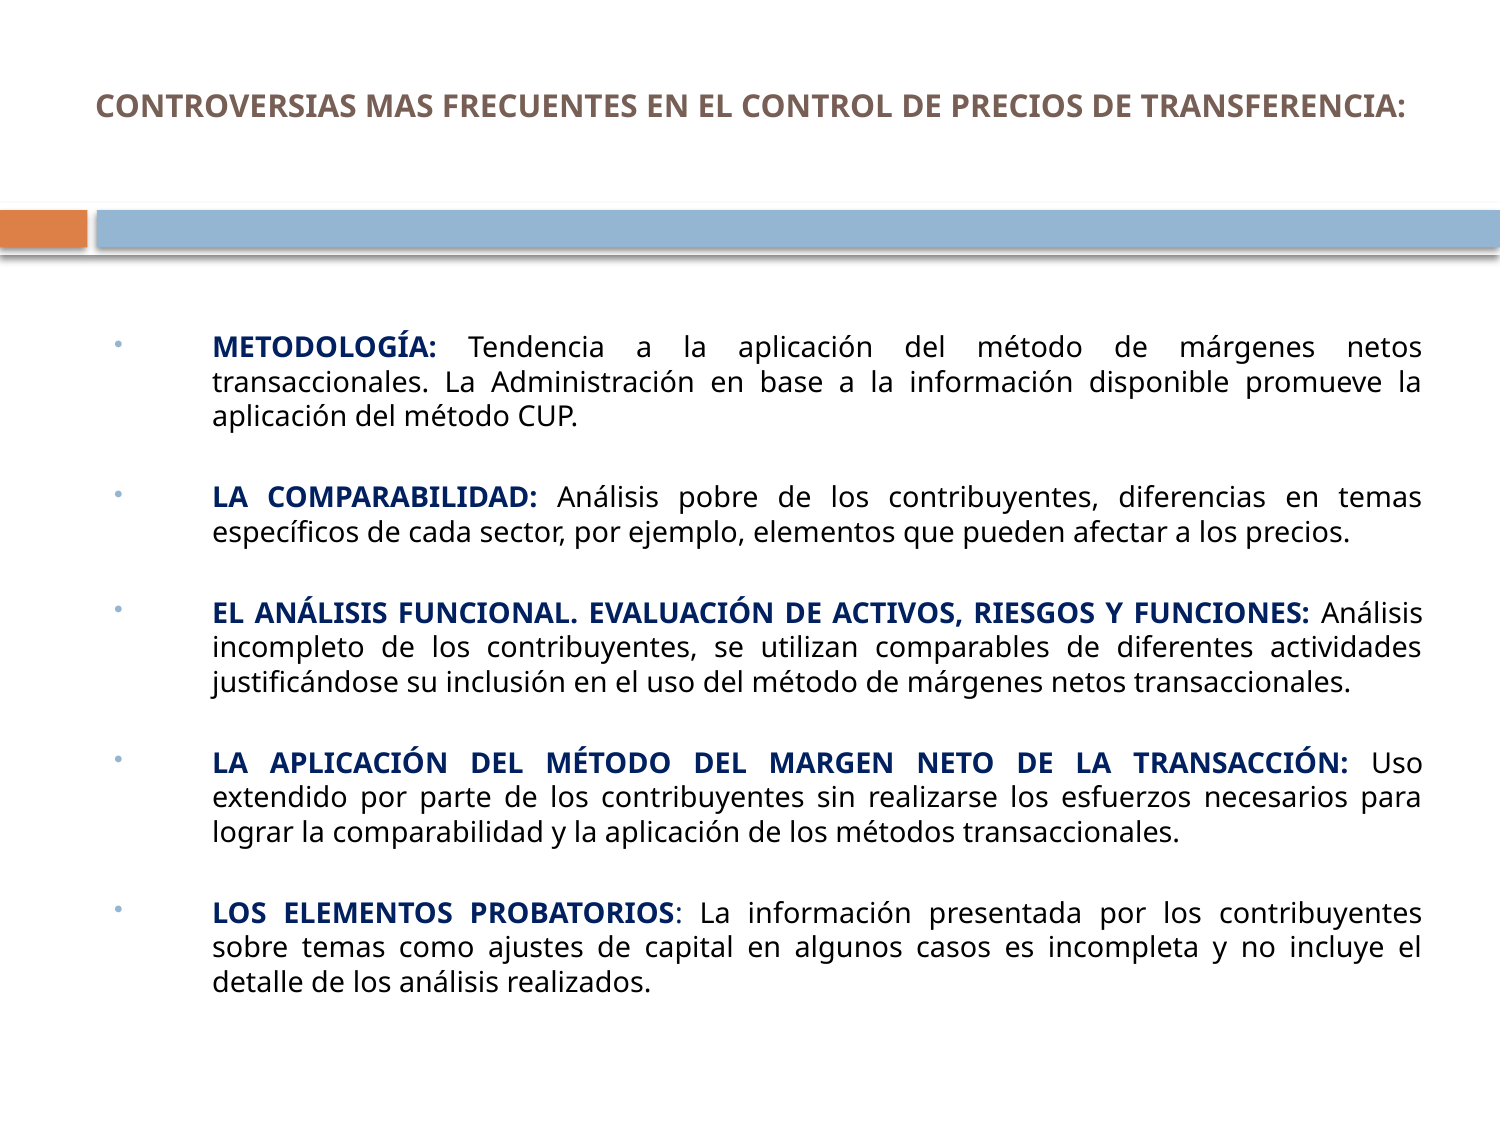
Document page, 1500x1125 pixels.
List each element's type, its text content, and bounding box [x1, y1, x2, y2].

list METODOLOGÍA: Tendencia a la aplicación del método de márgenes netos transaccionales. La Administración en base a la información disponible promueve la aplicación del método CUP. LA COMPARABILIDAD: Análisis pobre de los contribuyentes, diferencias en temas específicos de cada sector, por ejemplo, elementos que pueden afectar a los precios. EL ANÁLISIS FUNCIONAL. EVALUACIÓN DE ACTIVOS, RIESGOS Y FUNCIONES: Análisis incompleto de los contribuyentes, se utilizan comparables de diferentes actividades justificándose su inclusión en el uso del método de márgenes netos transaccionales. LA APLICACIÓN DEL MÉTODO DEL MARGEN NETO DE LA TRANSACCIÓN: Uso extendido por parte de los contribuyentes sin realizarse los esfuerzos necesarios para lograr la comparabilidad y la aplicación de los métodos transaccionales. LOS ELEMENTOS PROBATORIOS: La información presentada por los contribuyentes sobre temas como ajustes de capital en algunos casos es incompleta y no incluye el detalle de los análisis realizados. [100, 262, 1438, 1055]
title CONTROVERSIAS MAS FRECUENTES EN EL CONTROL DE PRECIOS DE TRANSFERENCIA: [58, 35, 1443, 198]
